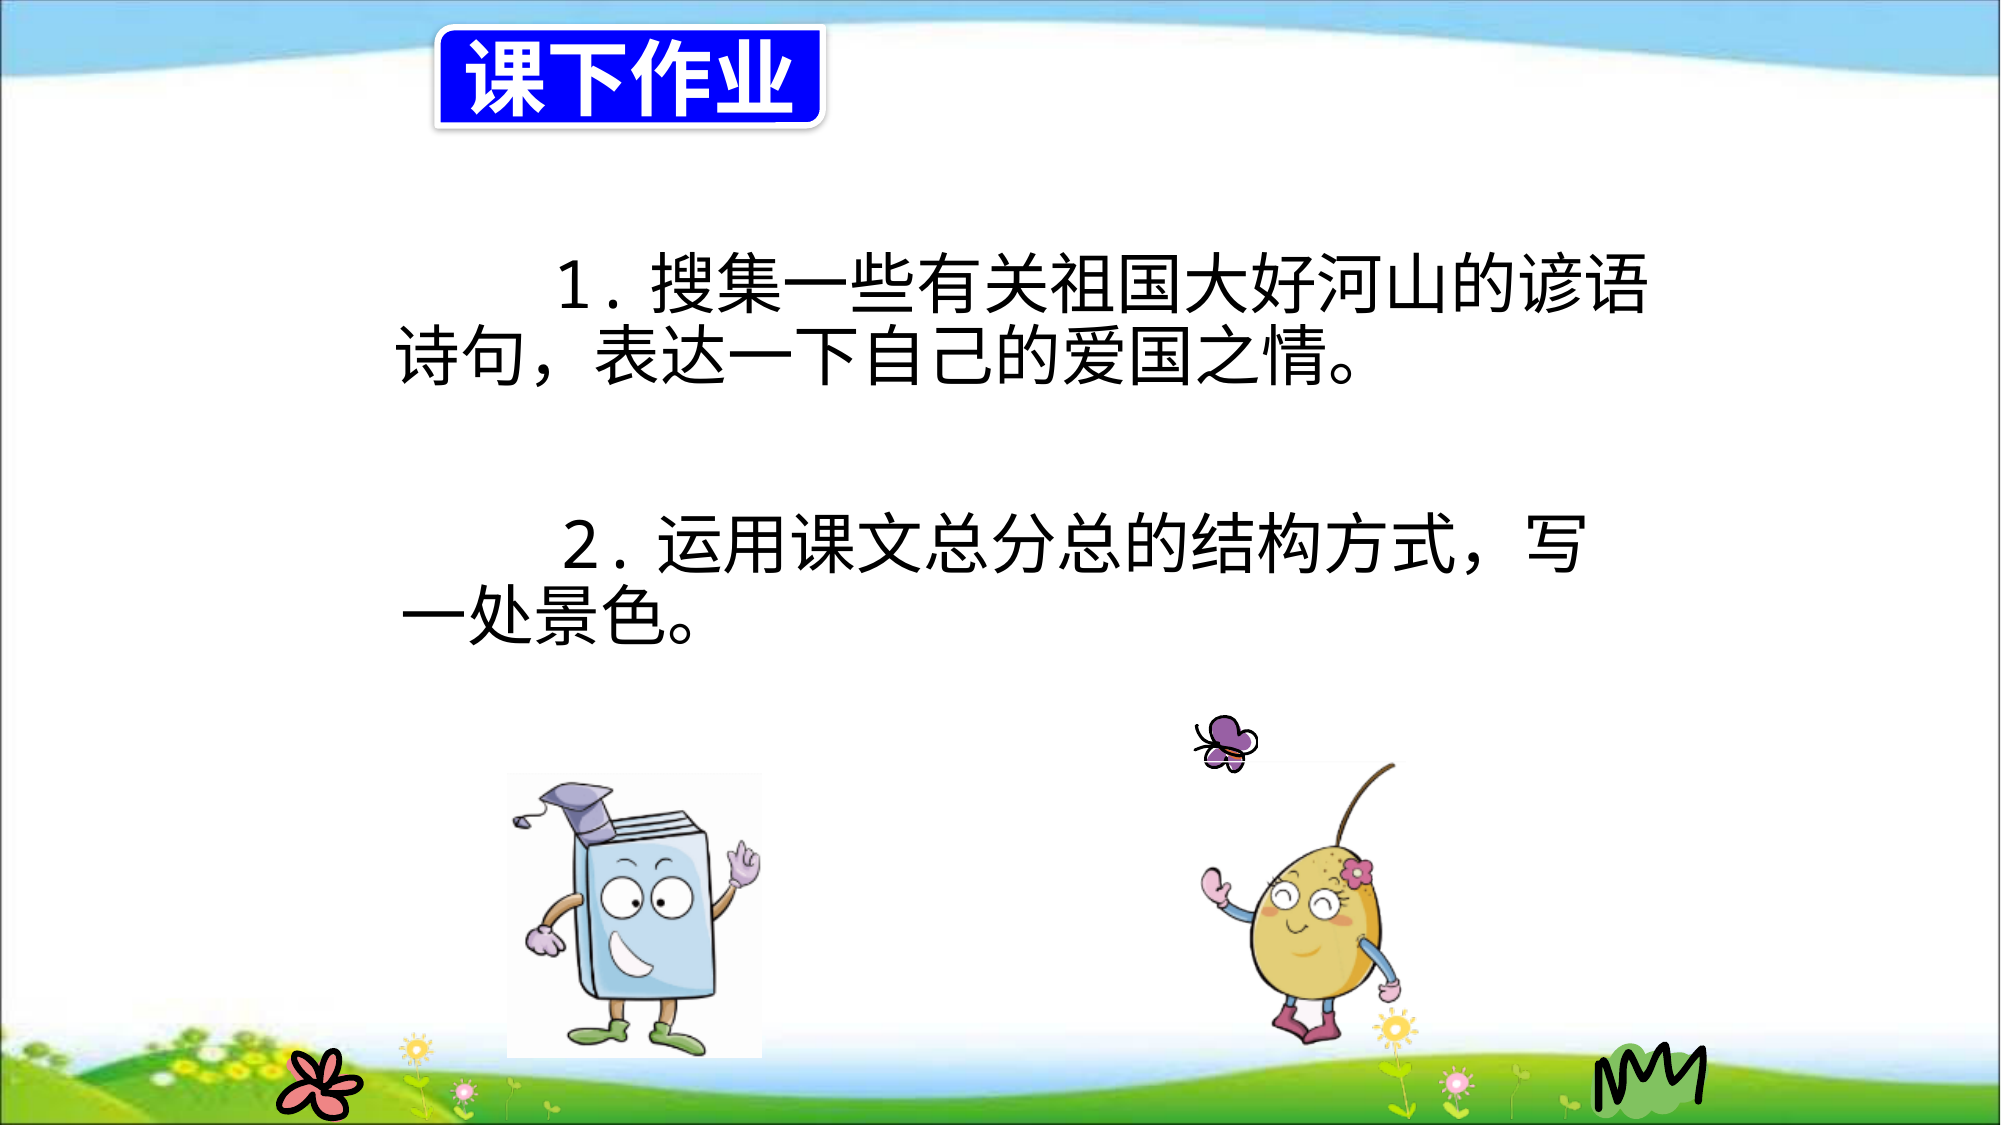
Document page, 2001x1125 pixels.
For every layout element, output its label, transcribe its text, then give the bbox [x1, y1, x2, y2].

text_box 1.搜集一些有关祖国大好河山的谚语诗句，表达一下自己的爱国之情。 [378, 243, 1667, 457]
text_box 2.运用课文总分总的结构方式，写一处景色。 [385, 503, 1660, 764]
text_box 课下作业 [434, 24, 826, 129]
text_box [1187, 714, 1406, 1053]
picture [0, 0, 2001, 1125]
